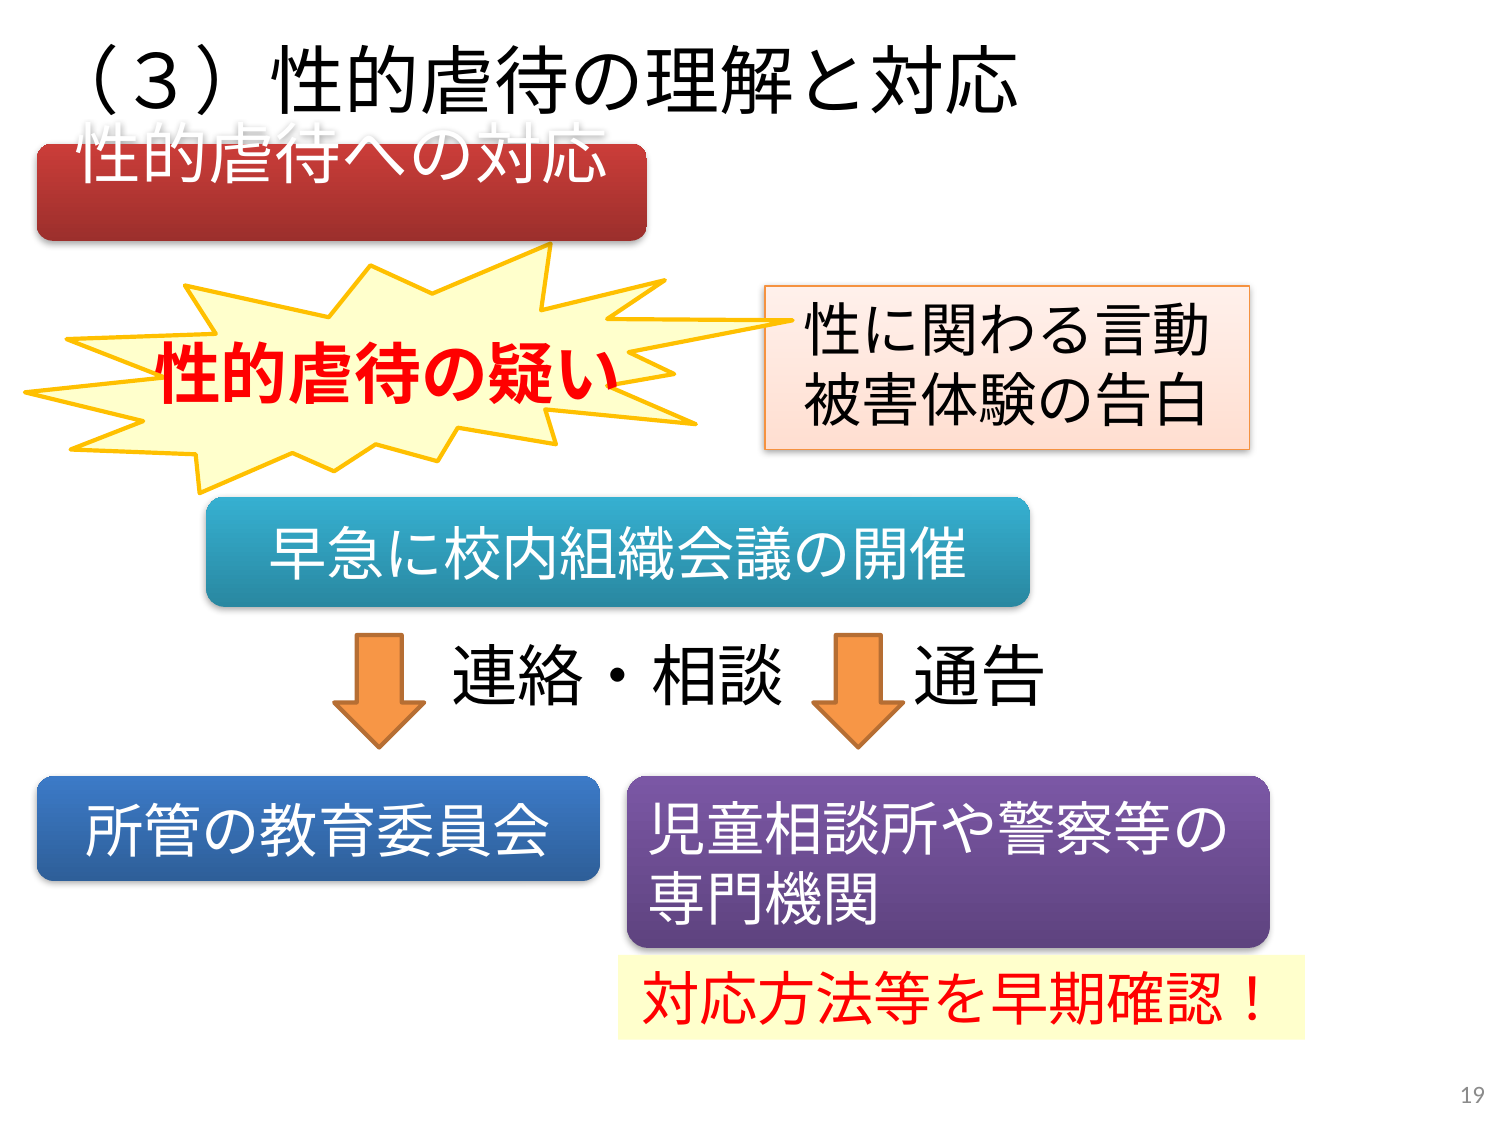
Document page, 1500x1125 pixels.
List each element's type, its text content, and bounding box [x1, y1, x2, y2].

text_box 児童相談所や警察等の 専門機関 [626, 775, 1270, 949]
text_box 所管の教育委員会 [36, 776, 600, 882]
text_box [332, 632, 408, 750]
text_box 性的虐待への対応 [36, 143, 648, 241]
text_box 早急に校内組織会議の開催 [206, 496, 1030, 607]
text_box 通告 [888, 626, 1072, 722]
text_box [22, 378, 558, 496]
text_box [811, 632, 888, 750]
text_box 性的虐待の疑い [139, 324, 637, 420]
text_box [631, 396, 698, 427]
text_box （３）性的虐待の理解と対応 [29, 30, 1353, 126]
slide_number 19 [1149, 1063, 1500, 1123]
text_box [183, 251, 795, 383]
text_box 連絡・相談 [399, 626, 837, 722]
text_box 性に関わる言動 被害体験の告白 [764, 285, 1250, 450]
text_box 対応方法等を早期確認！ [618, 954, 1305, 1040]
text_box [64, 334, 139, 370]
